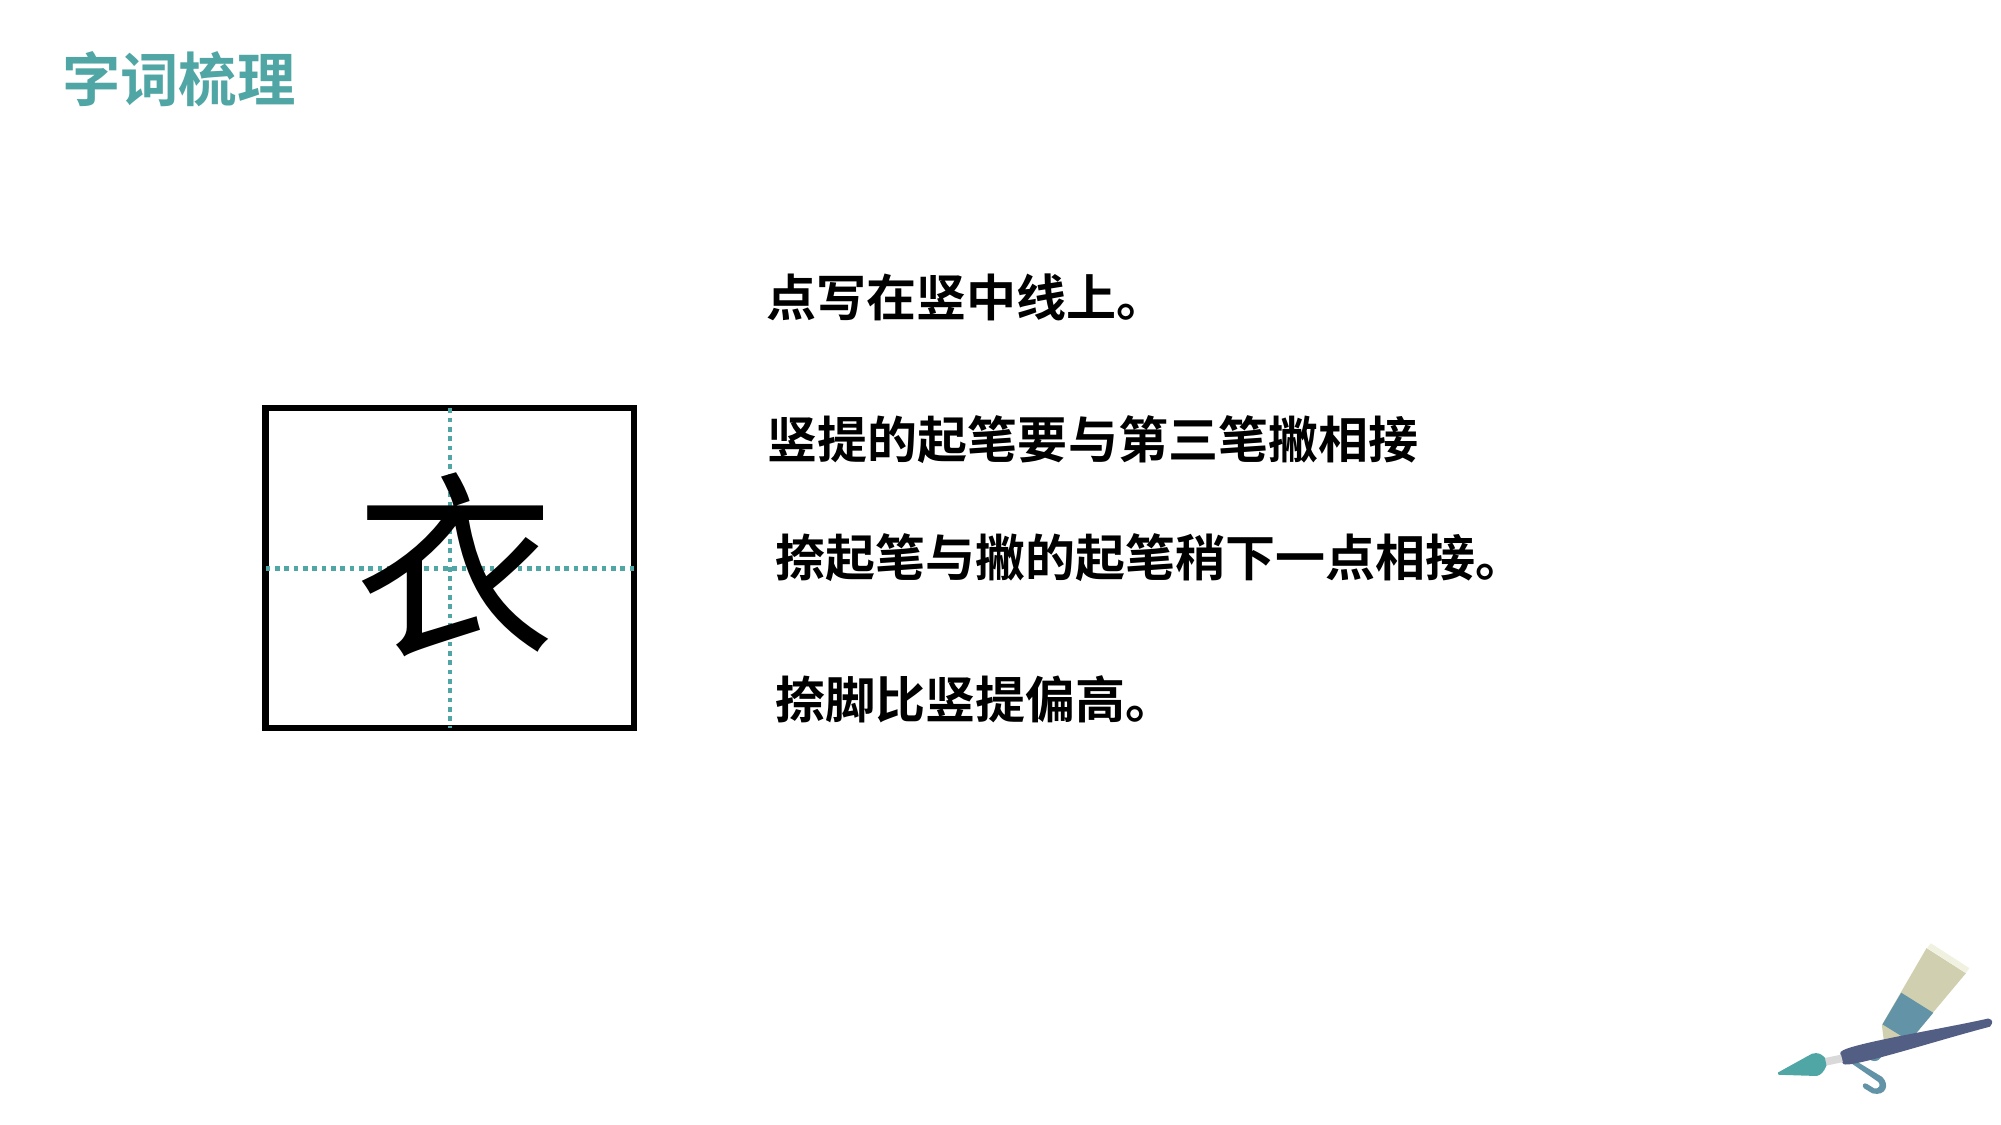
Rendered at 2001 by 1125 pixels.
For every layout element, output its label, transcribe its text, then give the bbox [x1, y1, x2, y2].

text_box 点写在竖中线上。 [751, 258, 1678, 334]
text_box 衣 [340, 569, 449, 690]
text_box 捺起笔与撇的起笔稍下一点相接。 [760, 519, 1631, 594]
text_box [265, 407, 635, 568]
text_box 竖提的起笔要与第三笔撇相接 [753, 400, 1433, 476]
text_box 捺脚比竖提偏高。 [760, 661, 1735, 736]
text_box 字词梳理 [47, 35, 311, 121]
text_box 衣 [450, 434, 594, 568]
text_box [1811, 945, 1974, 1125]
text_box [450, 569, 635, 729]
text_box 衣 [340, 434, 449, 568]
text_box [265, 569, 449, 729]
text_box 衣 [450, 569, 594, 690]
